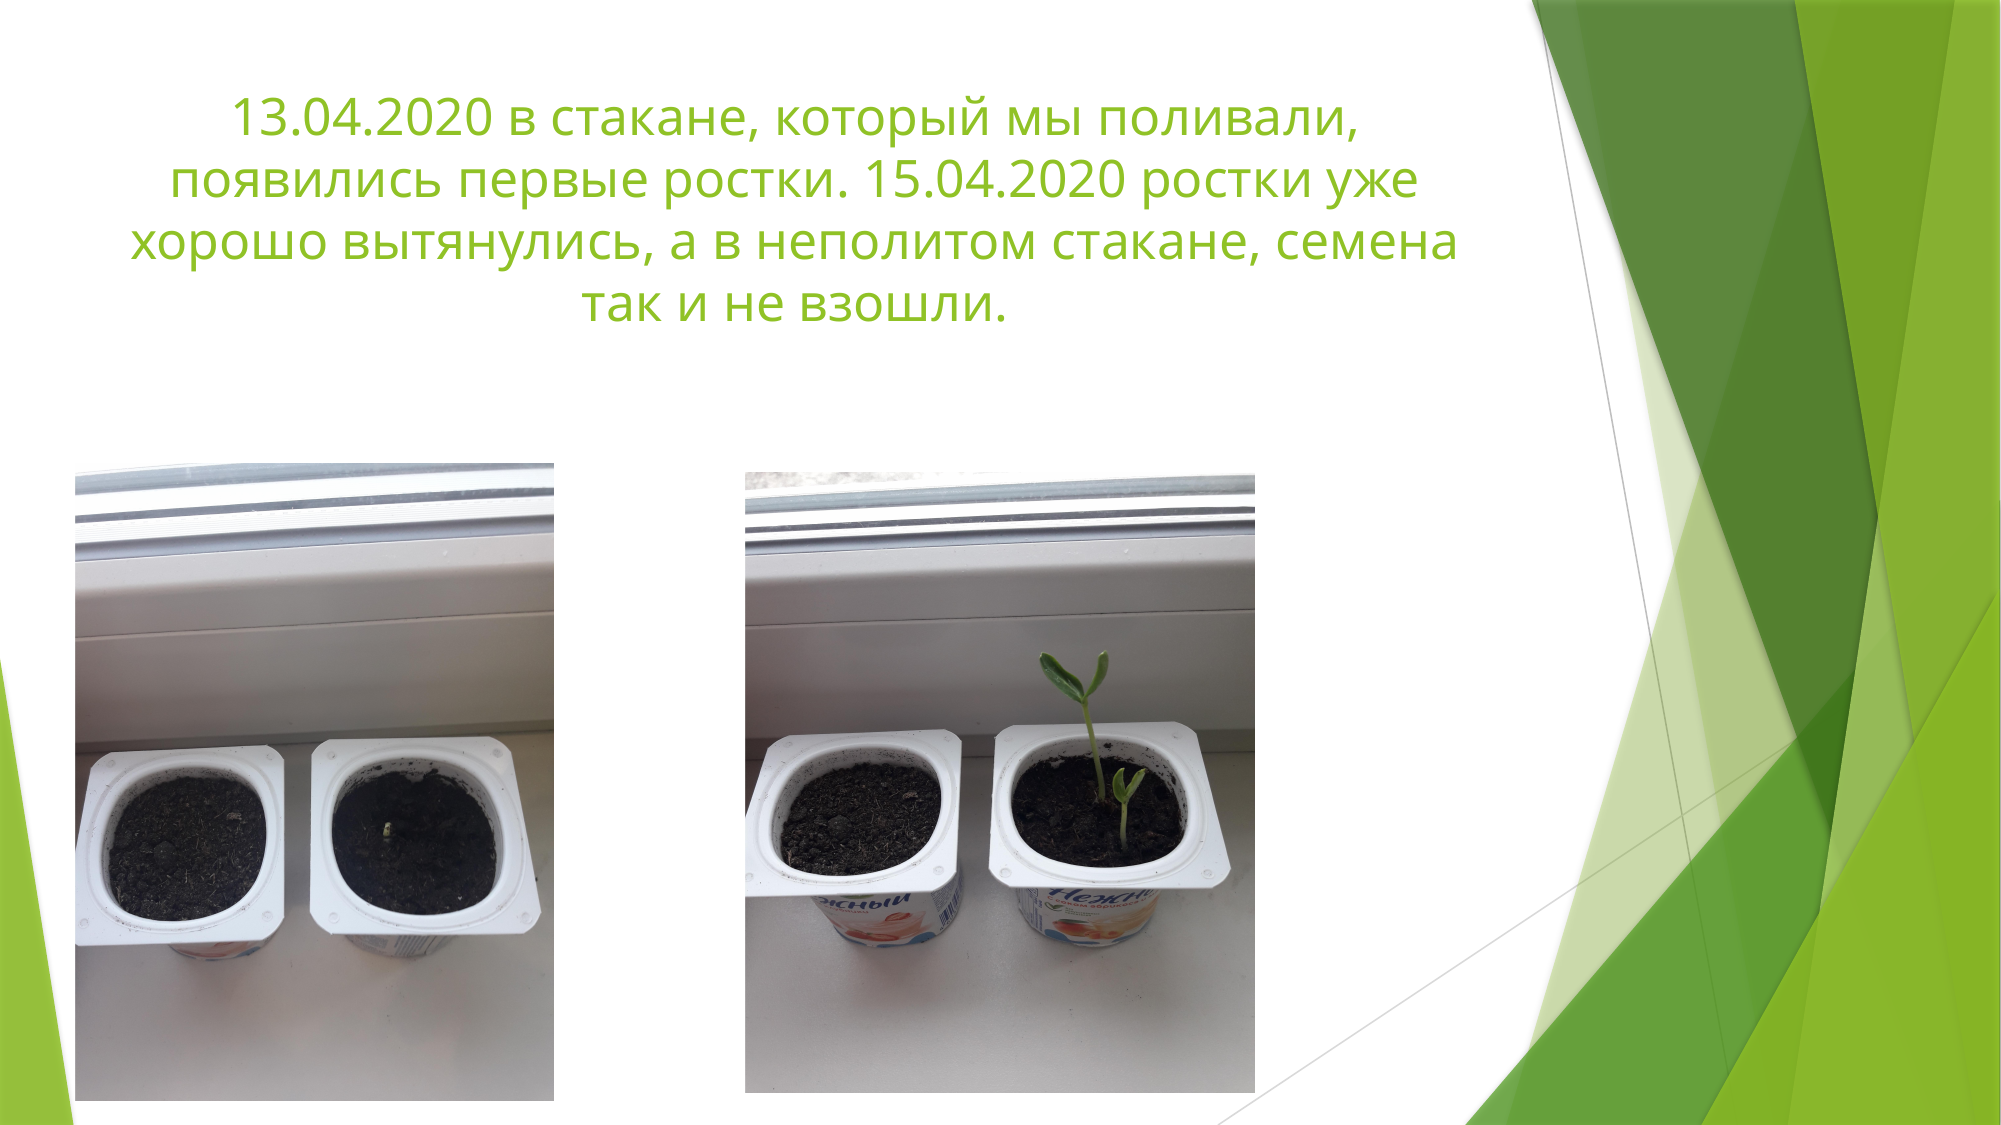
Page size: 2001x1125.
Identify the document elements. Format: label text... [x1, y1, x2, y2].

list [75, 463, 554, 1102]
title 13.04.2020 в стакане, который мы поливали, появились первые ростки. 15.04.2020 ростки уже хорошо вытянулись, а в неполитом стакане, семена так и не взошли. [102, 76, 1489, 343]
picture [744, 471, 1255, 1093]
